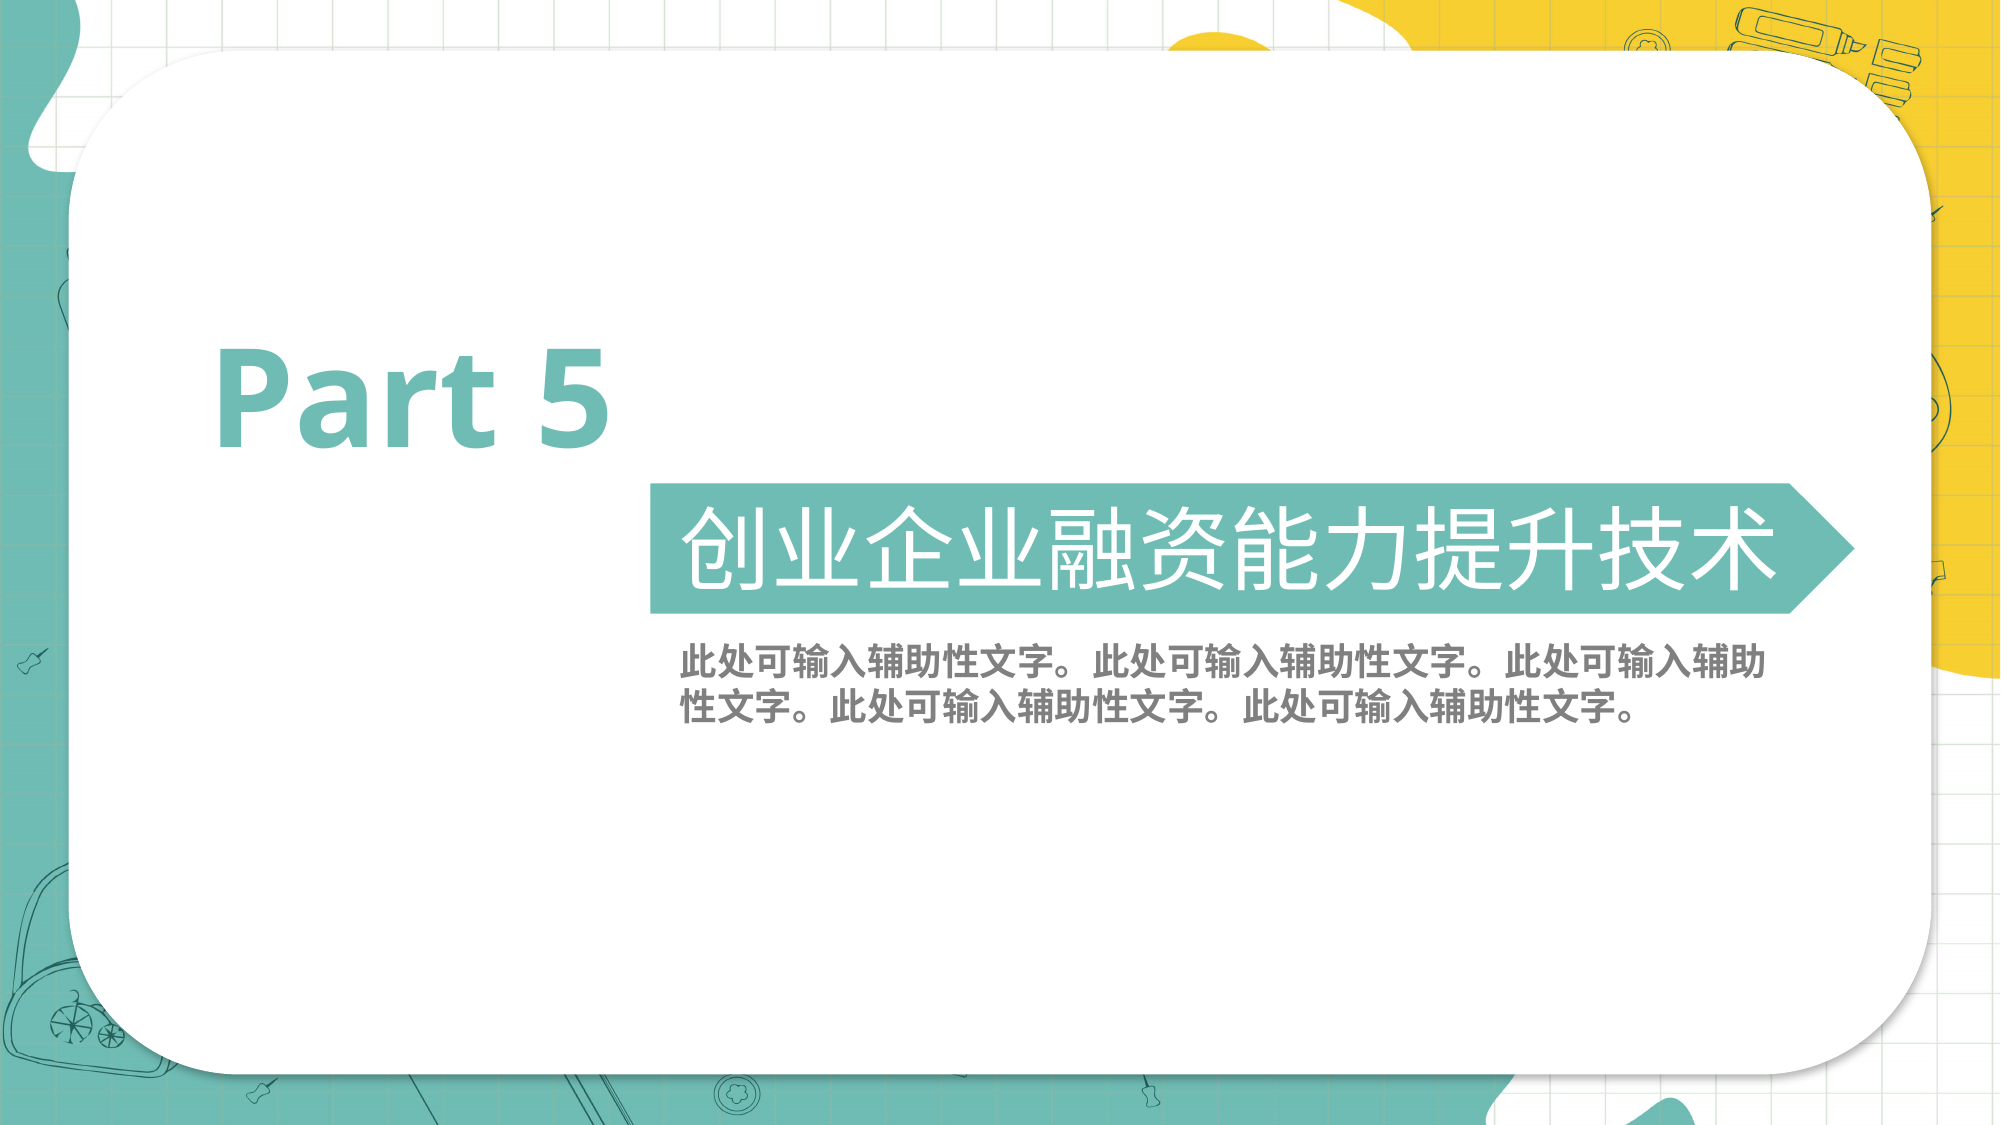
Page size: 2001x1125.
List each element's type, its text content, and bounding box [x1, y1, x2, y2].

text_box 此处可输入辅助性文字。此处可输入辅助性文字。此处可输入辅助性文字。此处可输入辅助性文字。此处可输入辅助性文字。 [665, 630, 1812, 736]
text_box [67, 49, 1933, 1076]
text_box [651, 484, 1867, 613]
text_box Part 5 [193, 302, 794, 483]
picture [0, 0, 2001, 1125]
